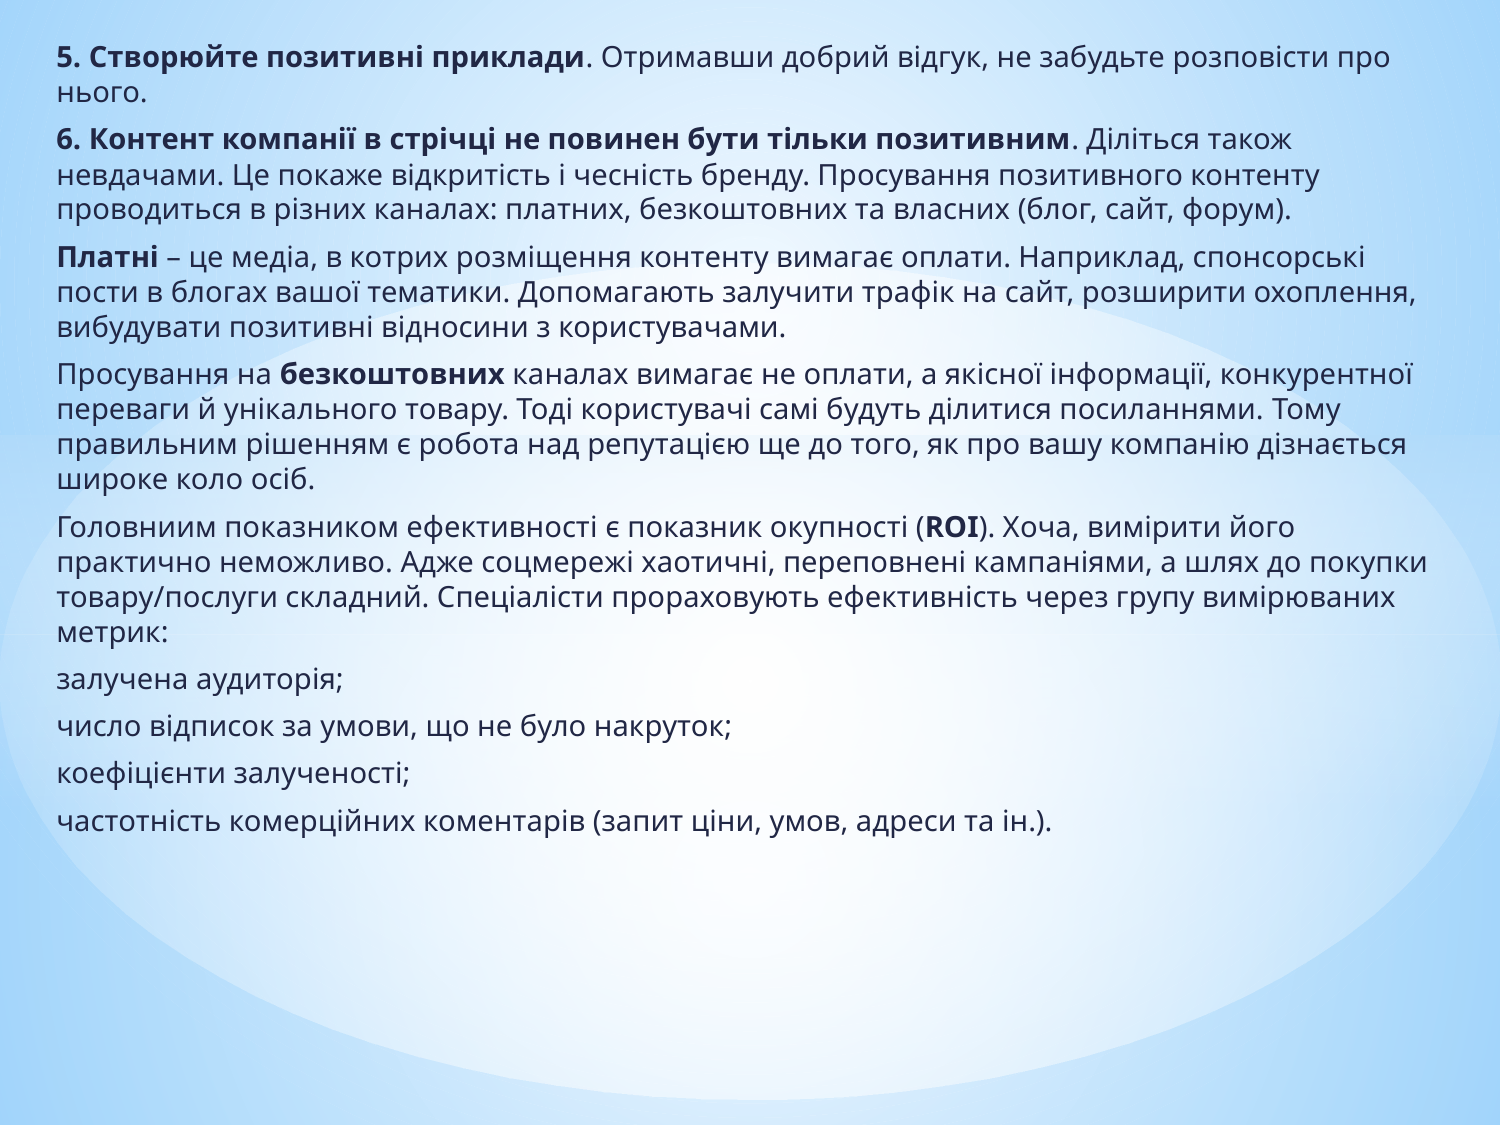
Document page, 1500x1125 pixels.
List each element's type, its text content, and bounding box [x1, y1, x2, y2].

subtitle 5. Створюйте позитивні приклади. Отримавши добрий відгук, не забудьте розповісти про нього. 6. Контент компанії в стрічці не повинен бути тільки позитивним. Діліться також невдачами. Це покаже відкритість і чесність бренду. Просування позитивного контенту проводиться в різних каналах: платних, безкоштовних та власних (блог, сайт, форум). Платні – це медіа, в котрих розміщення контенту вимагає оплати. Наприклад, спонсорські пости в блогах вашої тематики. Допомагають залучити трафік на сайт, розширити охоплення, вибудувати позитивні відносини з користувачами. Просування на безкоштовних каналах вимагає не оплати, а якісної інформації, конкурентної переваги й унікального товару. Тоді користувачі самі будуть ділитися посиланнями. Тому правильним рішенням є робота над репутацією ще до того, як про вашу компанію дізнається широке коло осіб. Головниим показником ефективності є показник окупності (ROI). Хоча, вимірити його практично неможливо. Адже соцмережі хаотичні, переповнені кампаніями, а шлях до покупки товару/послуги складний. Спеціалісти прораховують ефективність через групу вимірюваних метрик: залучена аудиторія; число відписок за умови, що не було накруток; коефіцієнти залученості; частотність комерційних коментарів (запит ціни, умов, адреси та ін.). [41, 30, 1471, 1094]
